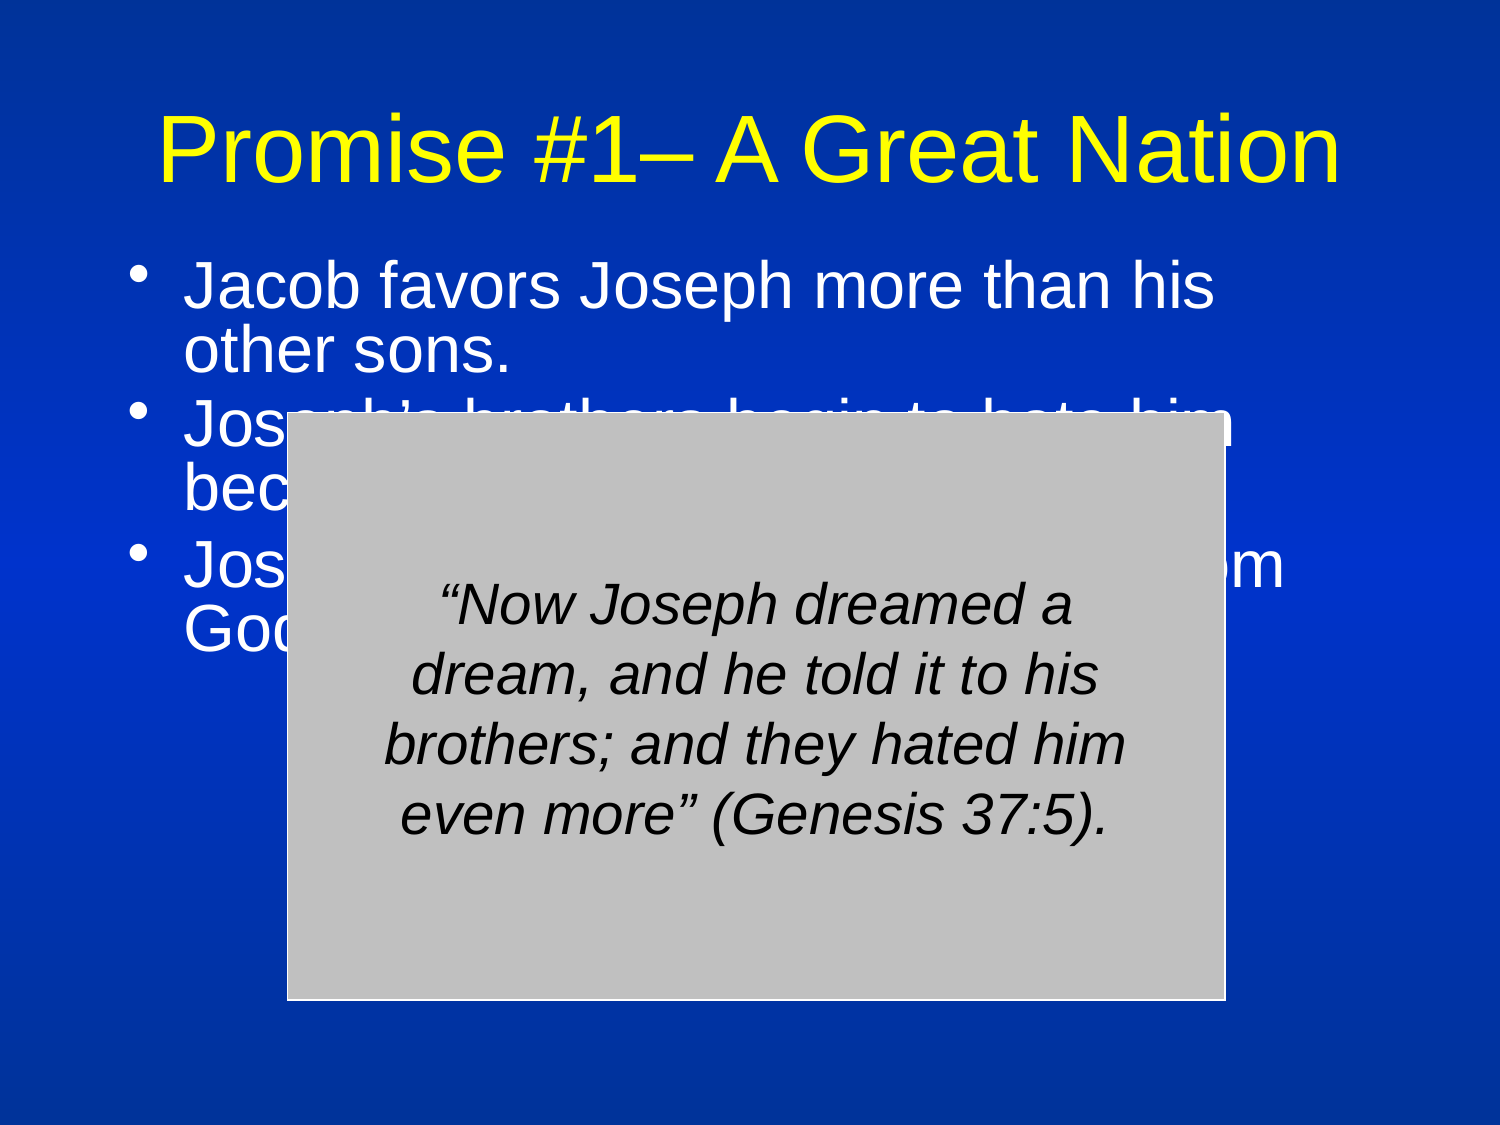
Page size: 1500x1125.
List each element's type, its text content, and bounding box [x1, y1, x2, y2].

text_box “Now Joseph dreamed a dream, and he told it to his brothers; and they hated him even more” (Genesis 37:5). [287, 412, 1225, 1000]
title Promise #1– A Great Nation [37, 50, 1463, 238]
list Jacob favors Joseph more than his other sons. [112, 249, 1400, 387]
text_box Joseph’s brothers begin to hate him because of this (Genesis 37:4). Joseph also had special dreams from God. [112, 387, 1400, 675]
